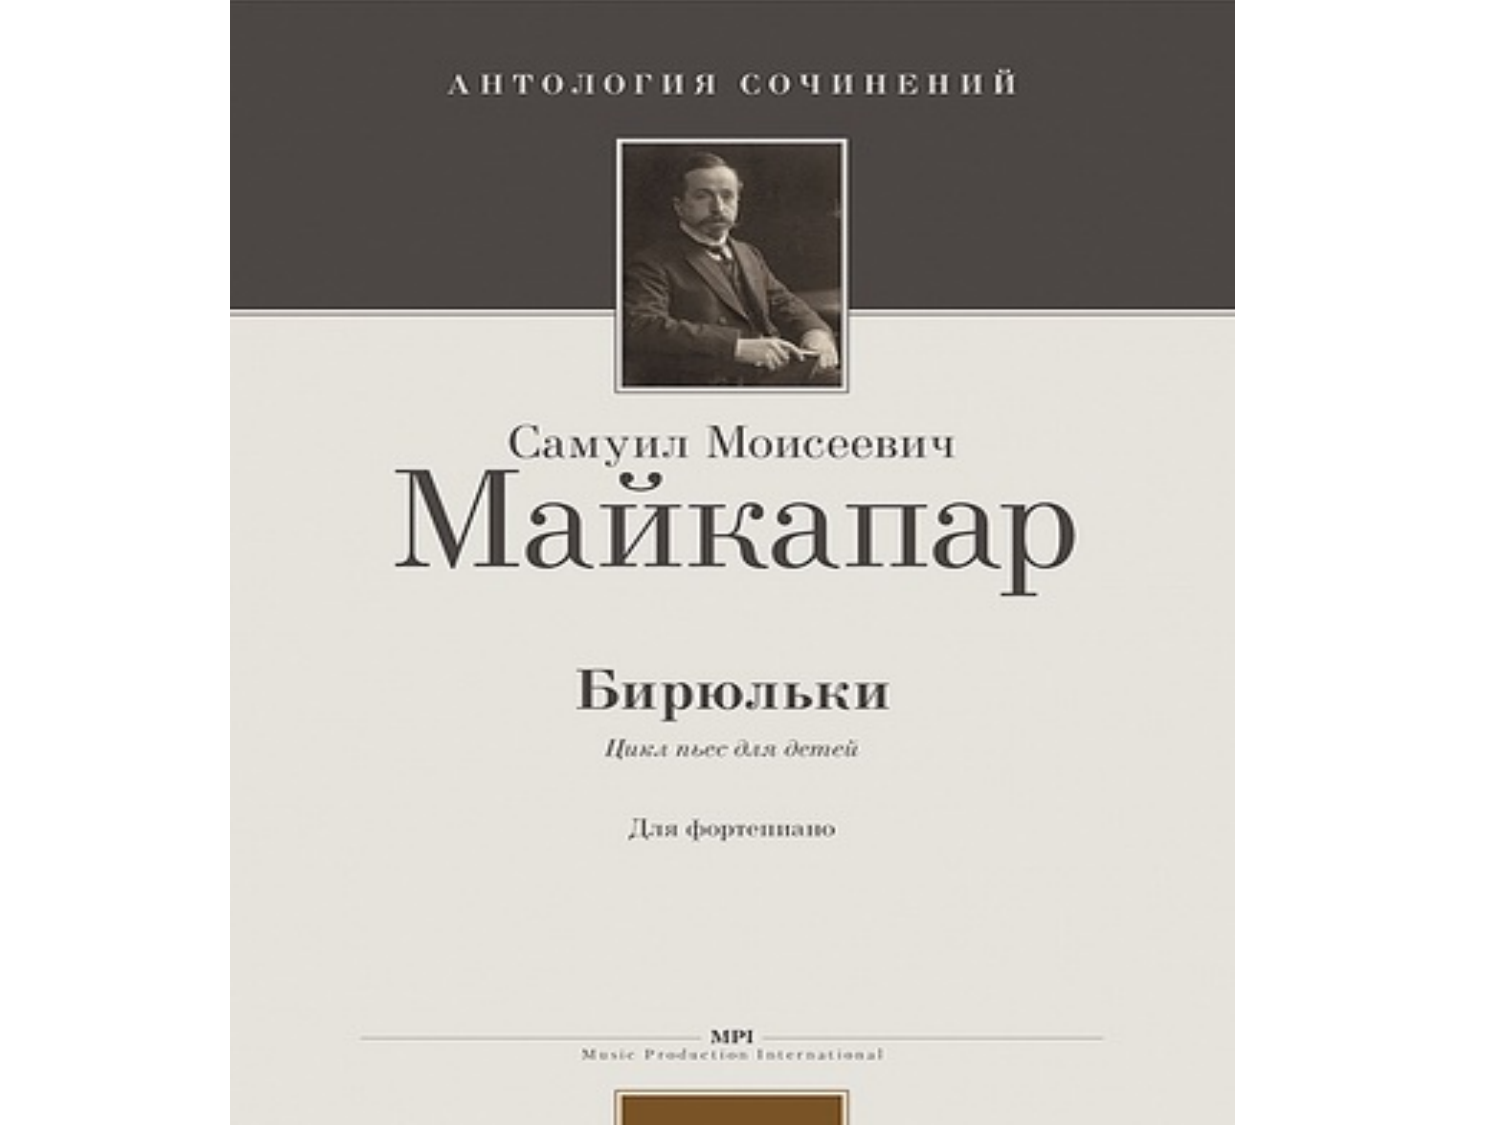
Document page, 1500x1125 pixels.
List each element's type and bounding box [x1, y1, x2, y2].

picture [229, 0, 1235, 1125]
